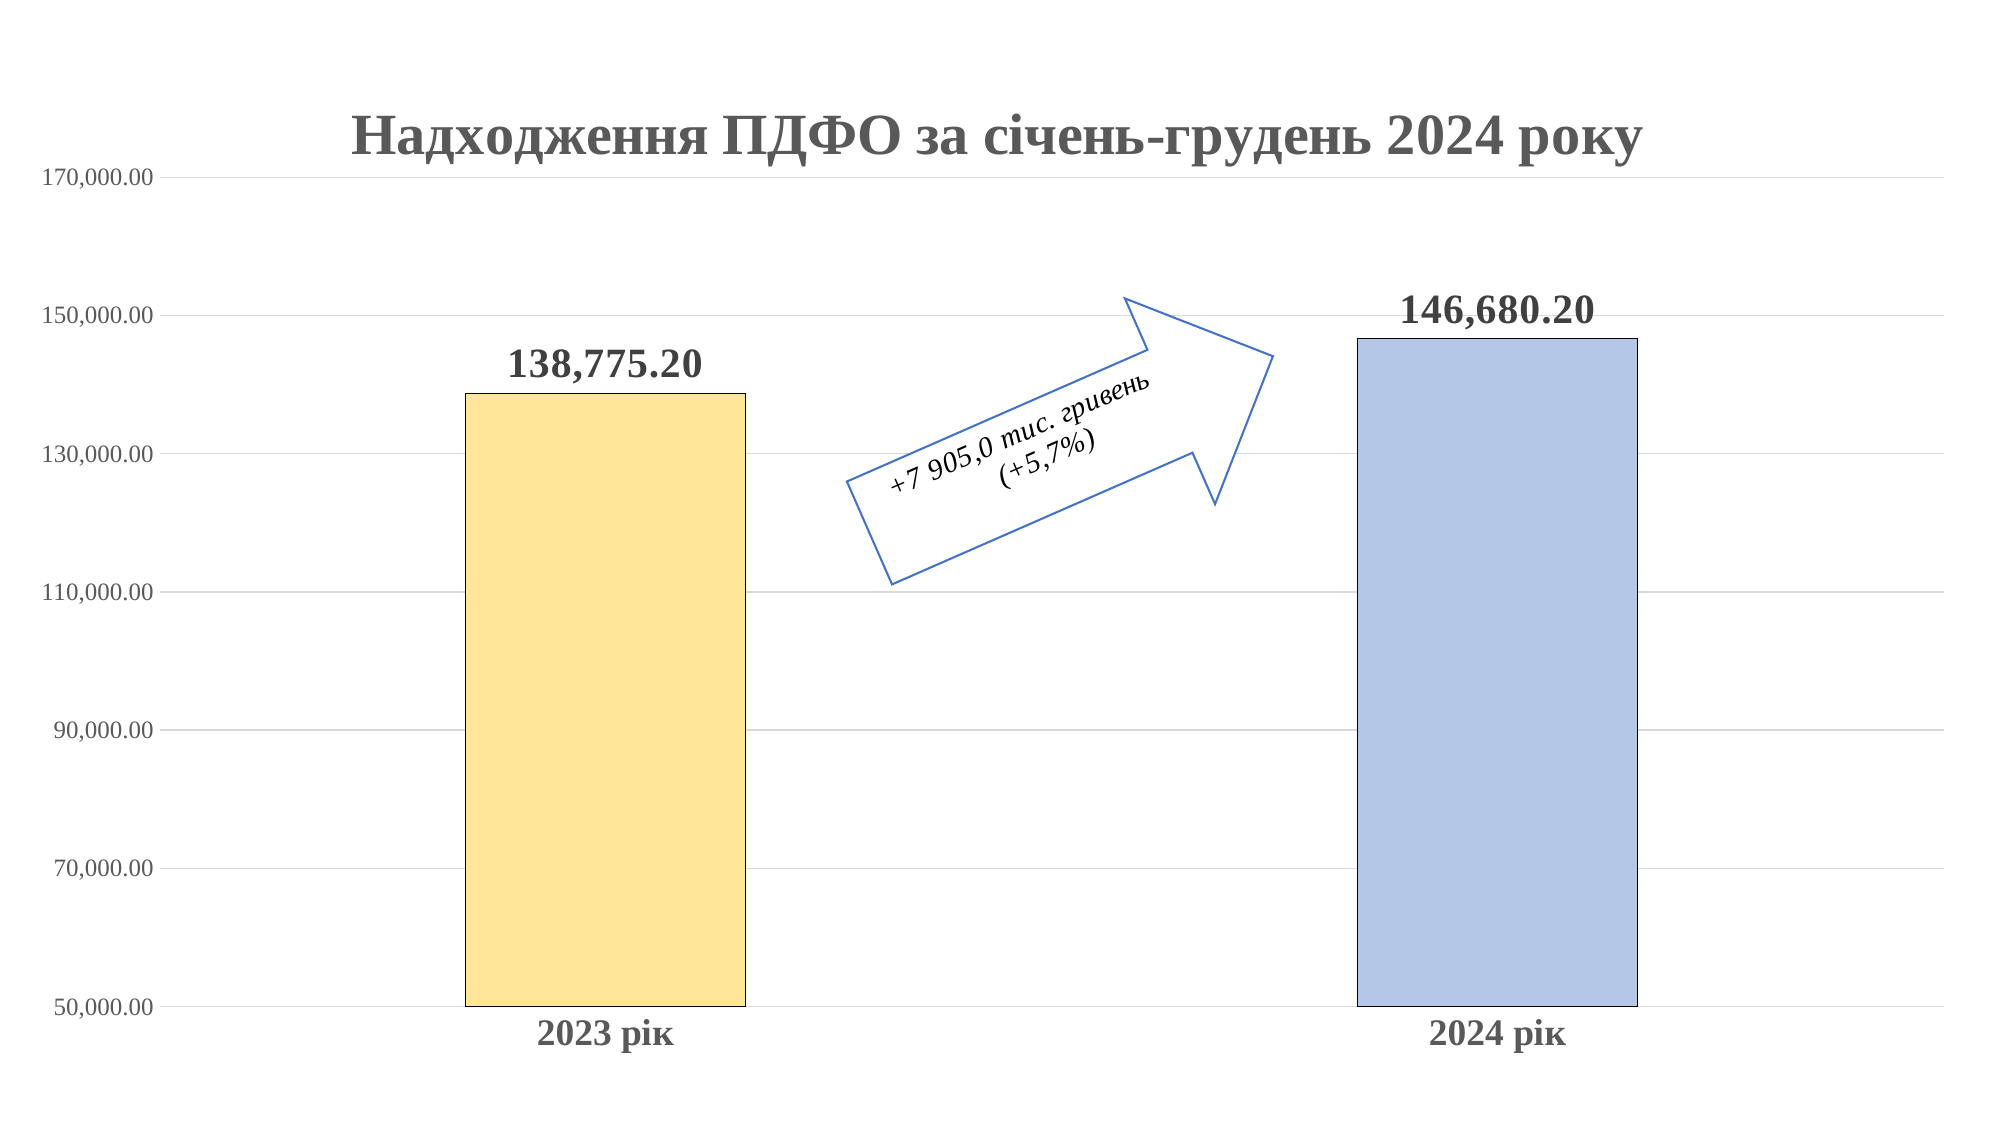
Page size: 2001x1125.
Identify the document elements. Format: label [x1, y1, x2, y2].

chart [26, 56, 1969, 1076]
